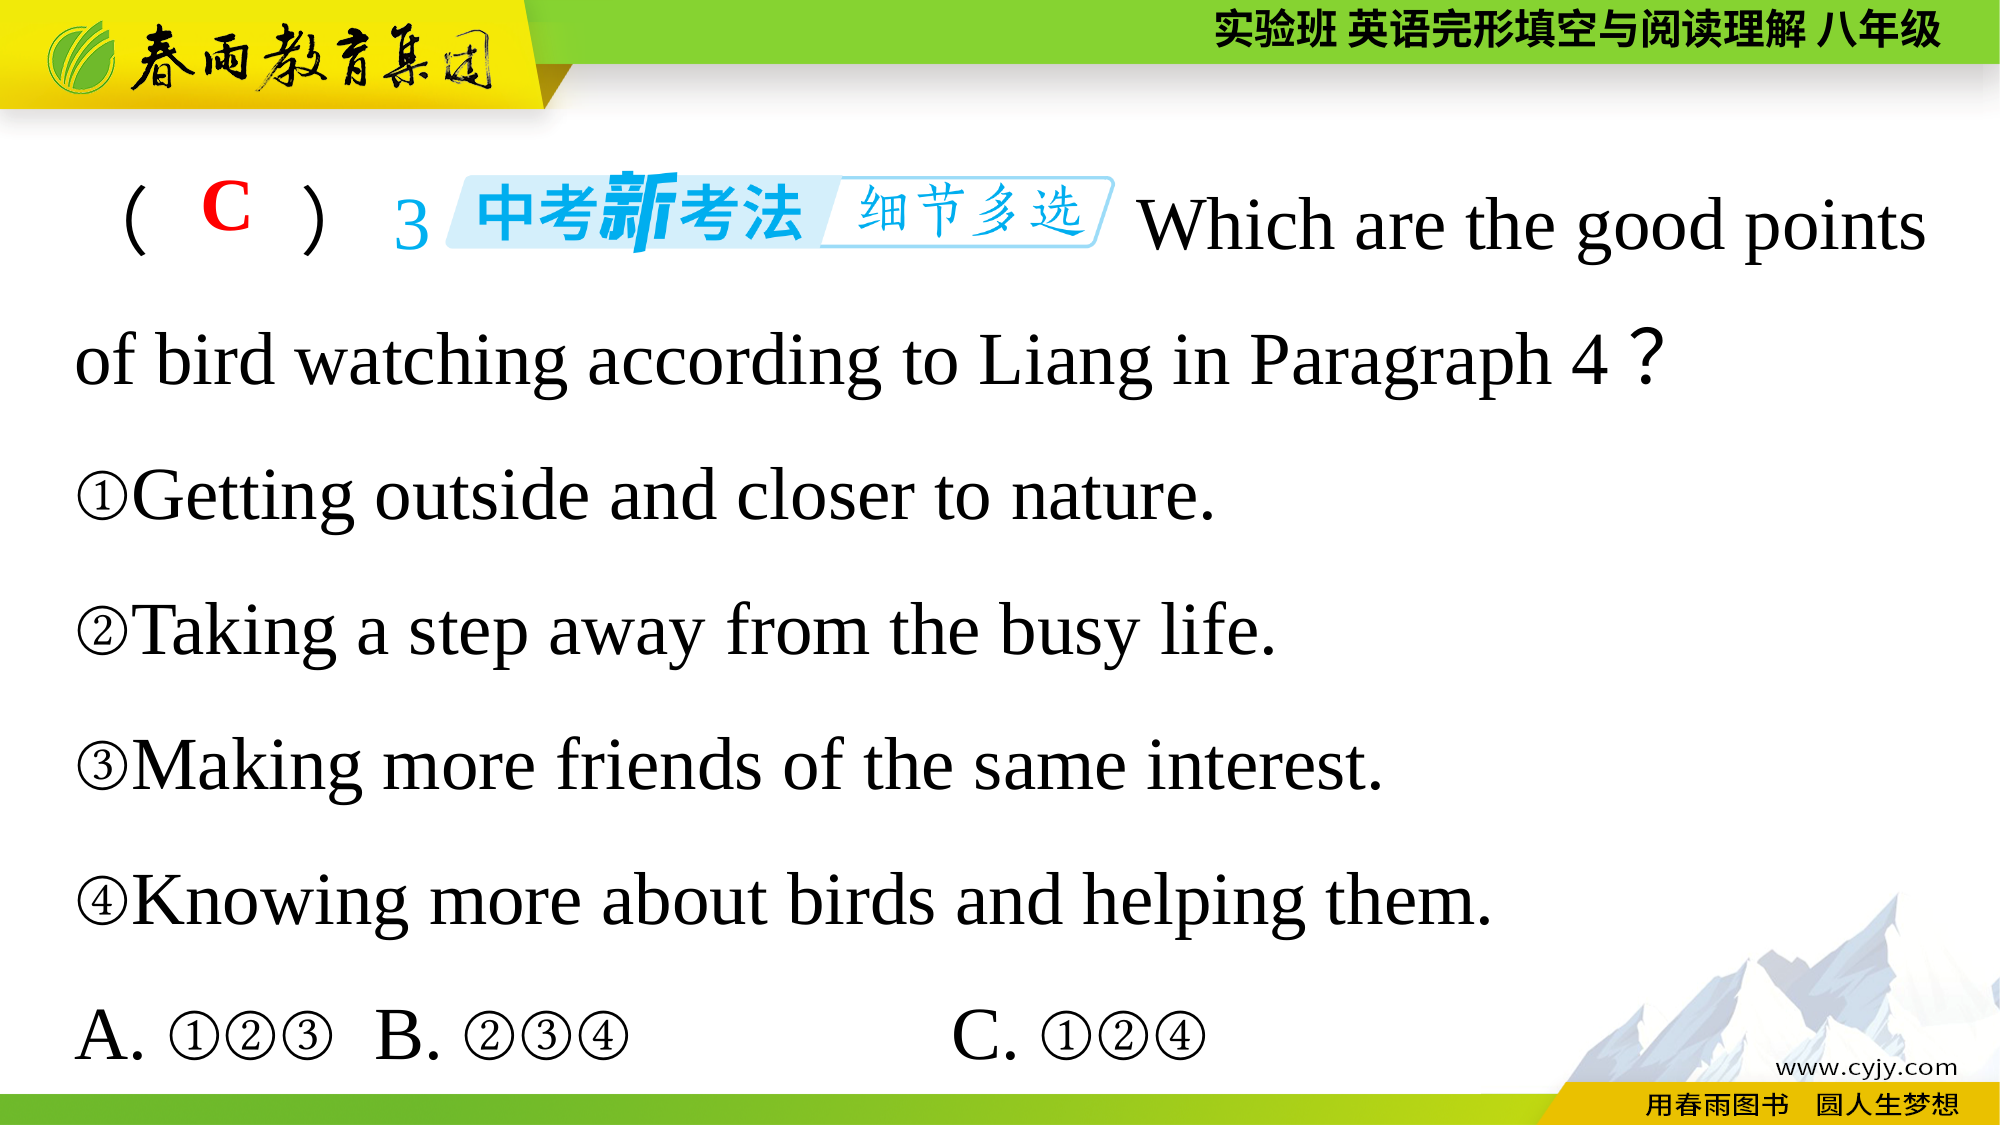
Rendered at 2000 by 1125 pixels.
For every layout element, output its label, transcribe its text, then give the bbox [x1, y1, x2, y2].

list （ ）3. Which are the good points of bird watching according to Liang in Paragraph 4？ ①Getting outside and closer to nature. ②Taking a step away from the busy life. ③Making more friends of the same interest. ④Knowing more about birds and helping them. A. ①②③ B. ②③④ C. ①②④ [59, 122, 1944, 1092]
picture [0, 0, 2000, 1125]
text_box C [185, 147, 270, 253]
